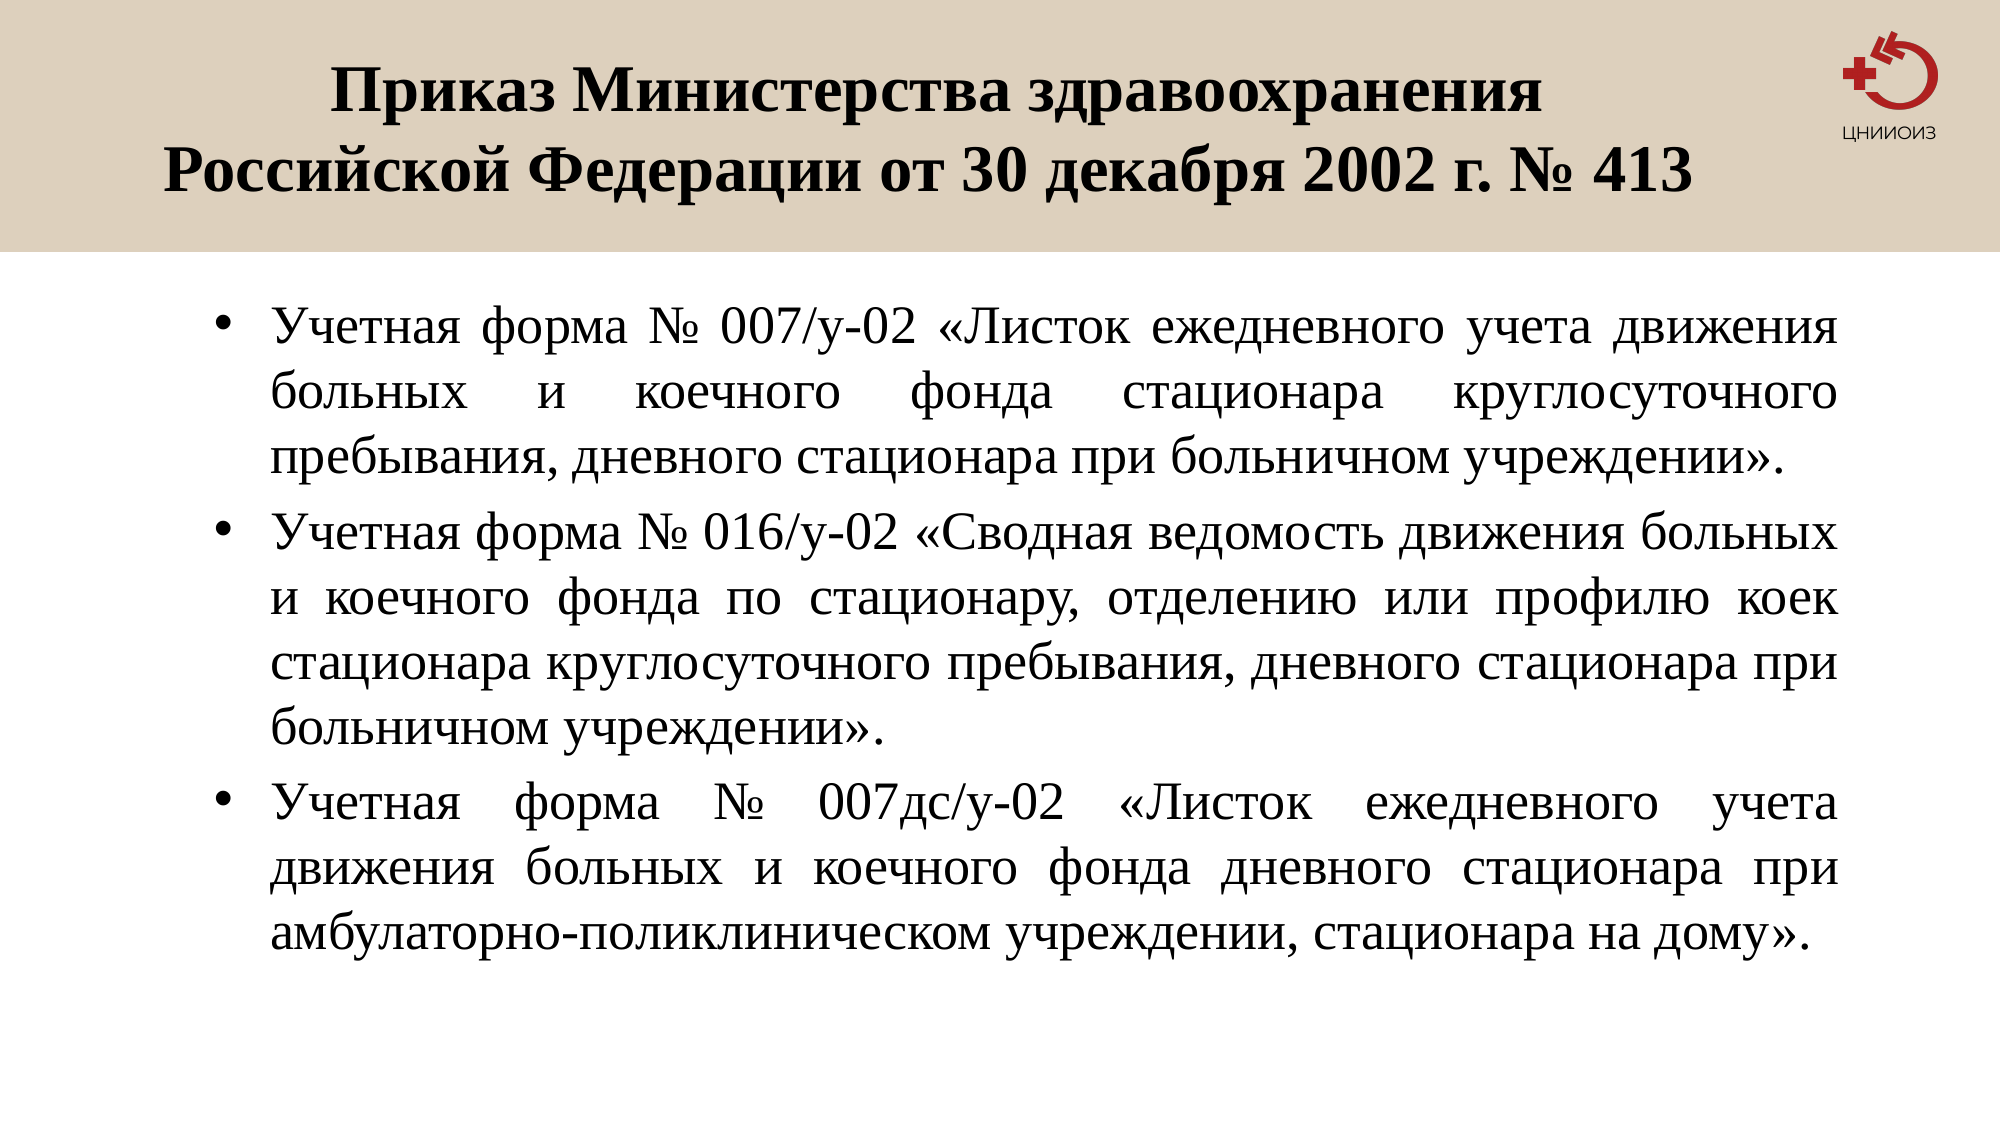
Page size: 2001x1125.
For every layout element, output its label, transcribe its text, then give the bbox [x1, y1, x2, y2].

text_box [0, 0, 2000, 253]
text_box Учетная форма № 007/у-02 «Листок ежедневного учета движения больных и коечного фонда стационара круглосуточного пребывания, дневного стационара при больничном учреждении». Учетная форма № 016/у-02 «Сводная ведомость движения больных и коечного фонда по стационару, отделению или профилю коек стационара круглосуточного пребывания, дневного стационара при больничном учреждении». Учетная форма № 007дс/у-02 «Листок ежедневного учета движения больных и коечного фонда дневного стационара при амбулаторно-поликлиническом учреждении, стационара на дому». [198, 281, 1856, 1085]
picture [1843, 31, 1938, 142]
text_box Приказ Министерства здравоохранения Российской Федерации от 30 декабря 2002 г. № 413 [140, 36, 1736, 212]
